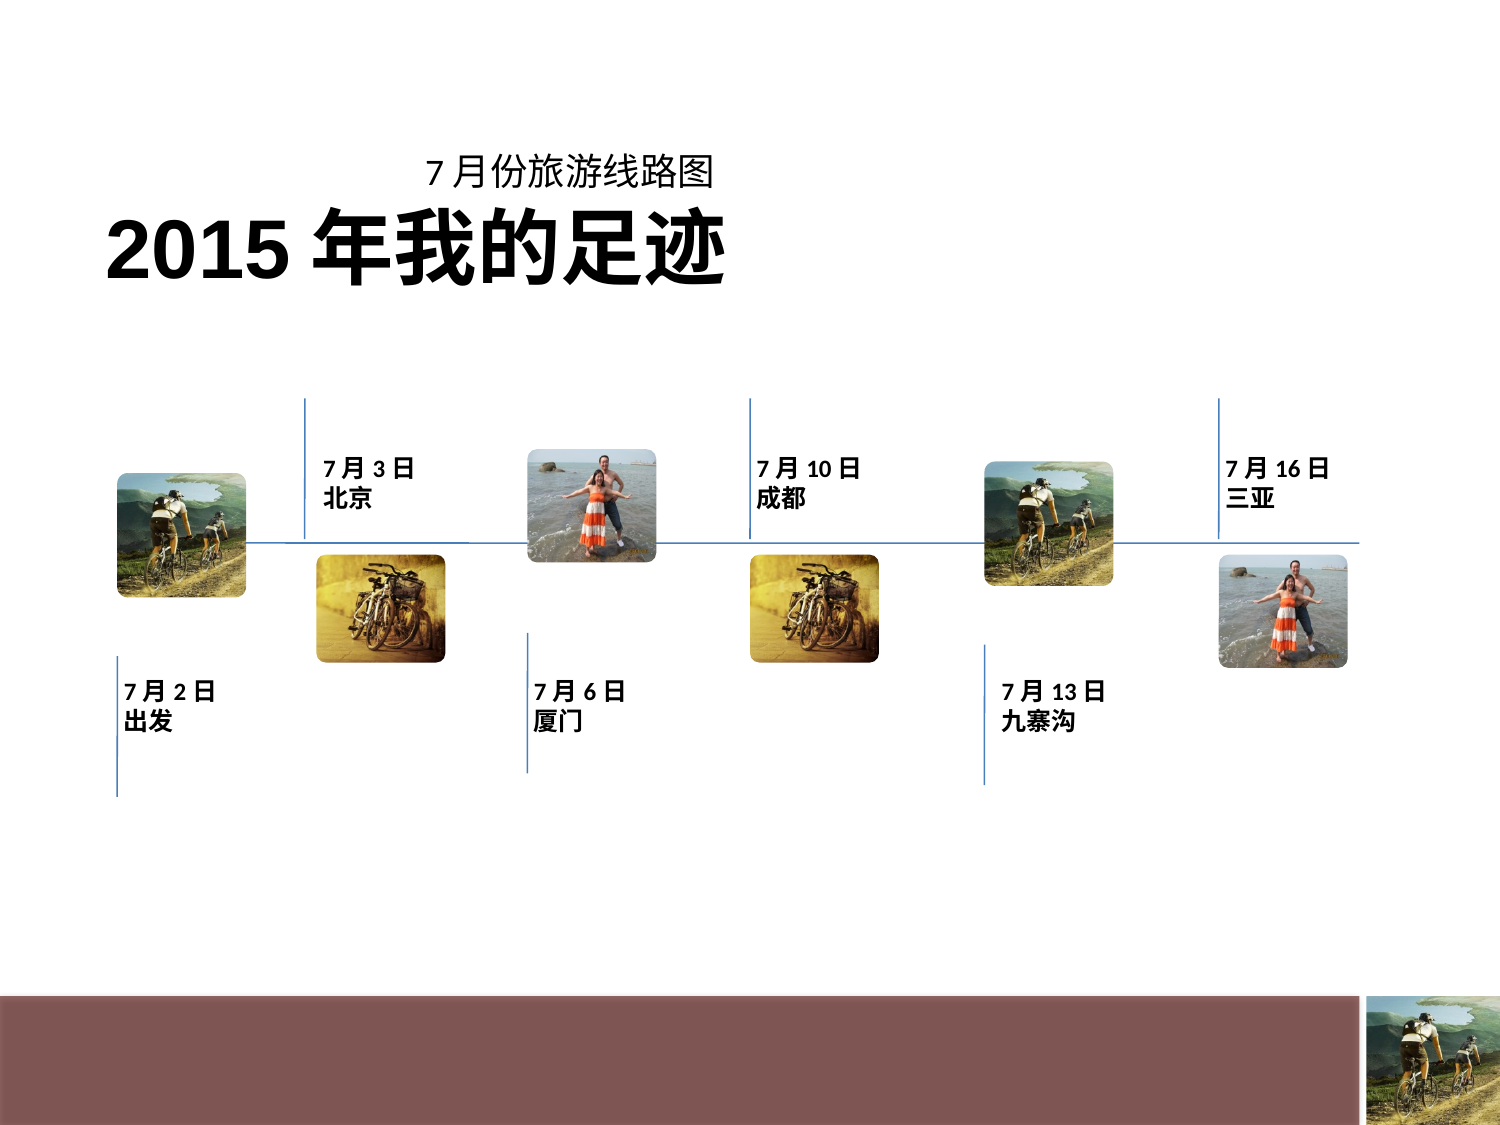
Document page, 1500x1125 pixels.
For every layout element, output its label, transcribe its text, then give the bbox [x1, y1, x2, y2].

picture [1366, 995, 1500, 1125]
text_box 7月10日 成都 [741, 478, 749, 520]
text_box 7月13日 九寨沟 [986, 667, 1123, 743]
text_box 7月16日 三亚 [1220, 445, 1347, 520]
picture [316, 554, 446, 663]
text_box 7月10日 成都 [741, 445, 749, 466]
picture [984, 461, 1114, 587]
picture [527, 448, 657, 563]
picture [749, 554, 880, 663]
text_box 7月10日 成都 [751, 445, 878, 520]
text_box 7月份旅游线路图 [410, 140, 750, 201]
text_box 7月2日 出发 [119, 667, 232, 743]
text_box 7月6日 厦门 [519, 667, 526, 701]
text_box 7月3日 北京 [308, 445, 432, 520]
text_box 7月6日 厦门 [519, 713, 526, 743]
text_box 7月16日 三亚 [1210, 445, 1218, 466]
text_box 2015年我的足迹 [90, 187, 742, 303]
picture [1218, 554, 1348, 669]
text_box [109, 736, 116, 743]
text_box 7月6日 厦门 [529, 667, 643, 743]
picture [116, 472, 247, 598]
text_box 7月16日 三亚 [1210, 478, 1218, 520]
text_box [0, 995, 1360, 1125]
text_box 7月2日 出发 [109, 667, 116, 724]
